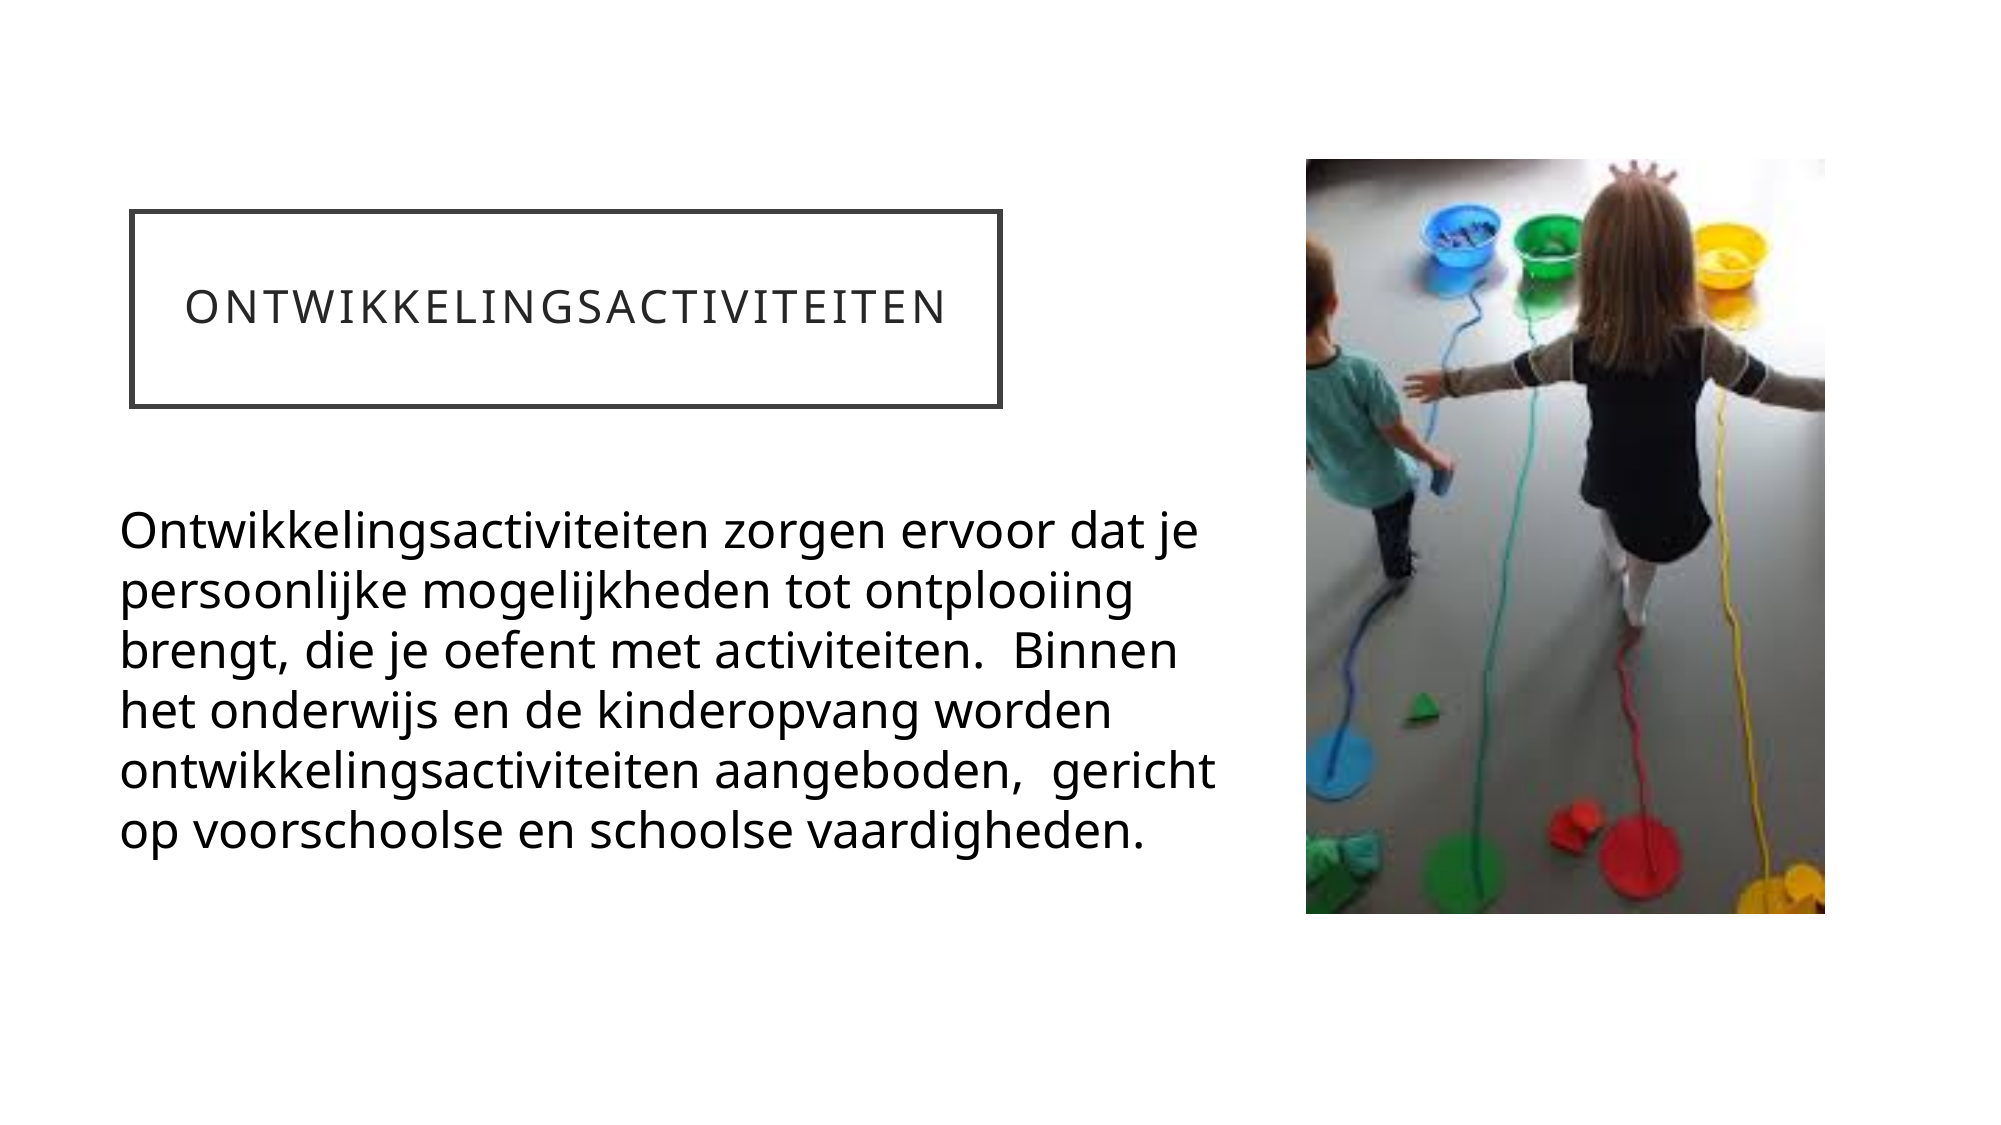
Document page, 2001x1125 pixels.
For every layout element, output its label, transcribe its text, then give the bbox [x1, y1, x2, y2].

picture [1306, 159, 1825, 914]
title ontwikkelingsActiviteiten [129, 209, 1003, 409]
text_box Ontwikkelingsactiviteiten zorgen ervoor dat je persoonlijke mogelijkheden tot ontplooiing brengt, die je oefent met activiteiten. Binnen het onderwijs en de kinderopvang worden ontwikkelingsactiviteiten aangeboden, gericht op voorschoolse en schoolse vaardigheden. [104, 490, 1253, 990]
